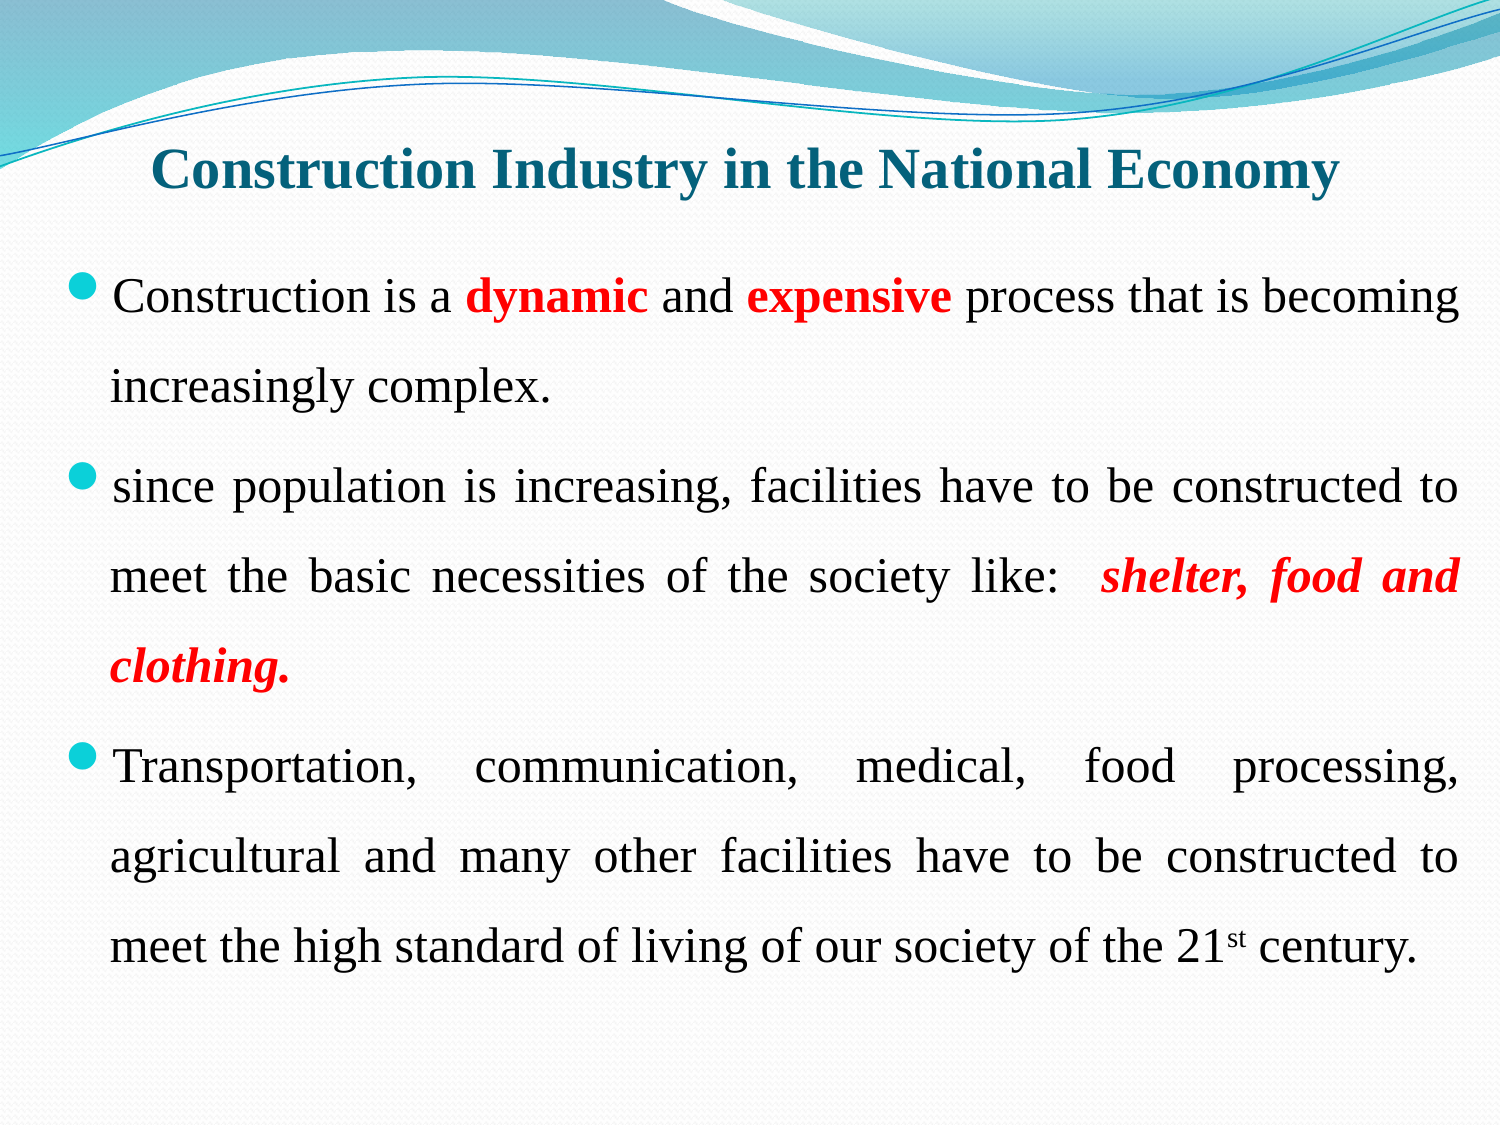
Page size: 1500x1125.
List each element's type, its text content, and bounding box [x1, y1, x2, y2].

title Construction Industry in the National Economy [150, 99, 1425, 200]
list Construction is a dynamic and expensive process that is becoming increasingly complex. since population is increasing, facilities have to be constructed to meet the basic necessities of the society like: shelter, food and clothing. Transportation, communication, medical, food processing, agricultural and many other facilities have to be constructed to meet the high standard of living of our society of the 21st century. [50, 224, 1475, 1050]
